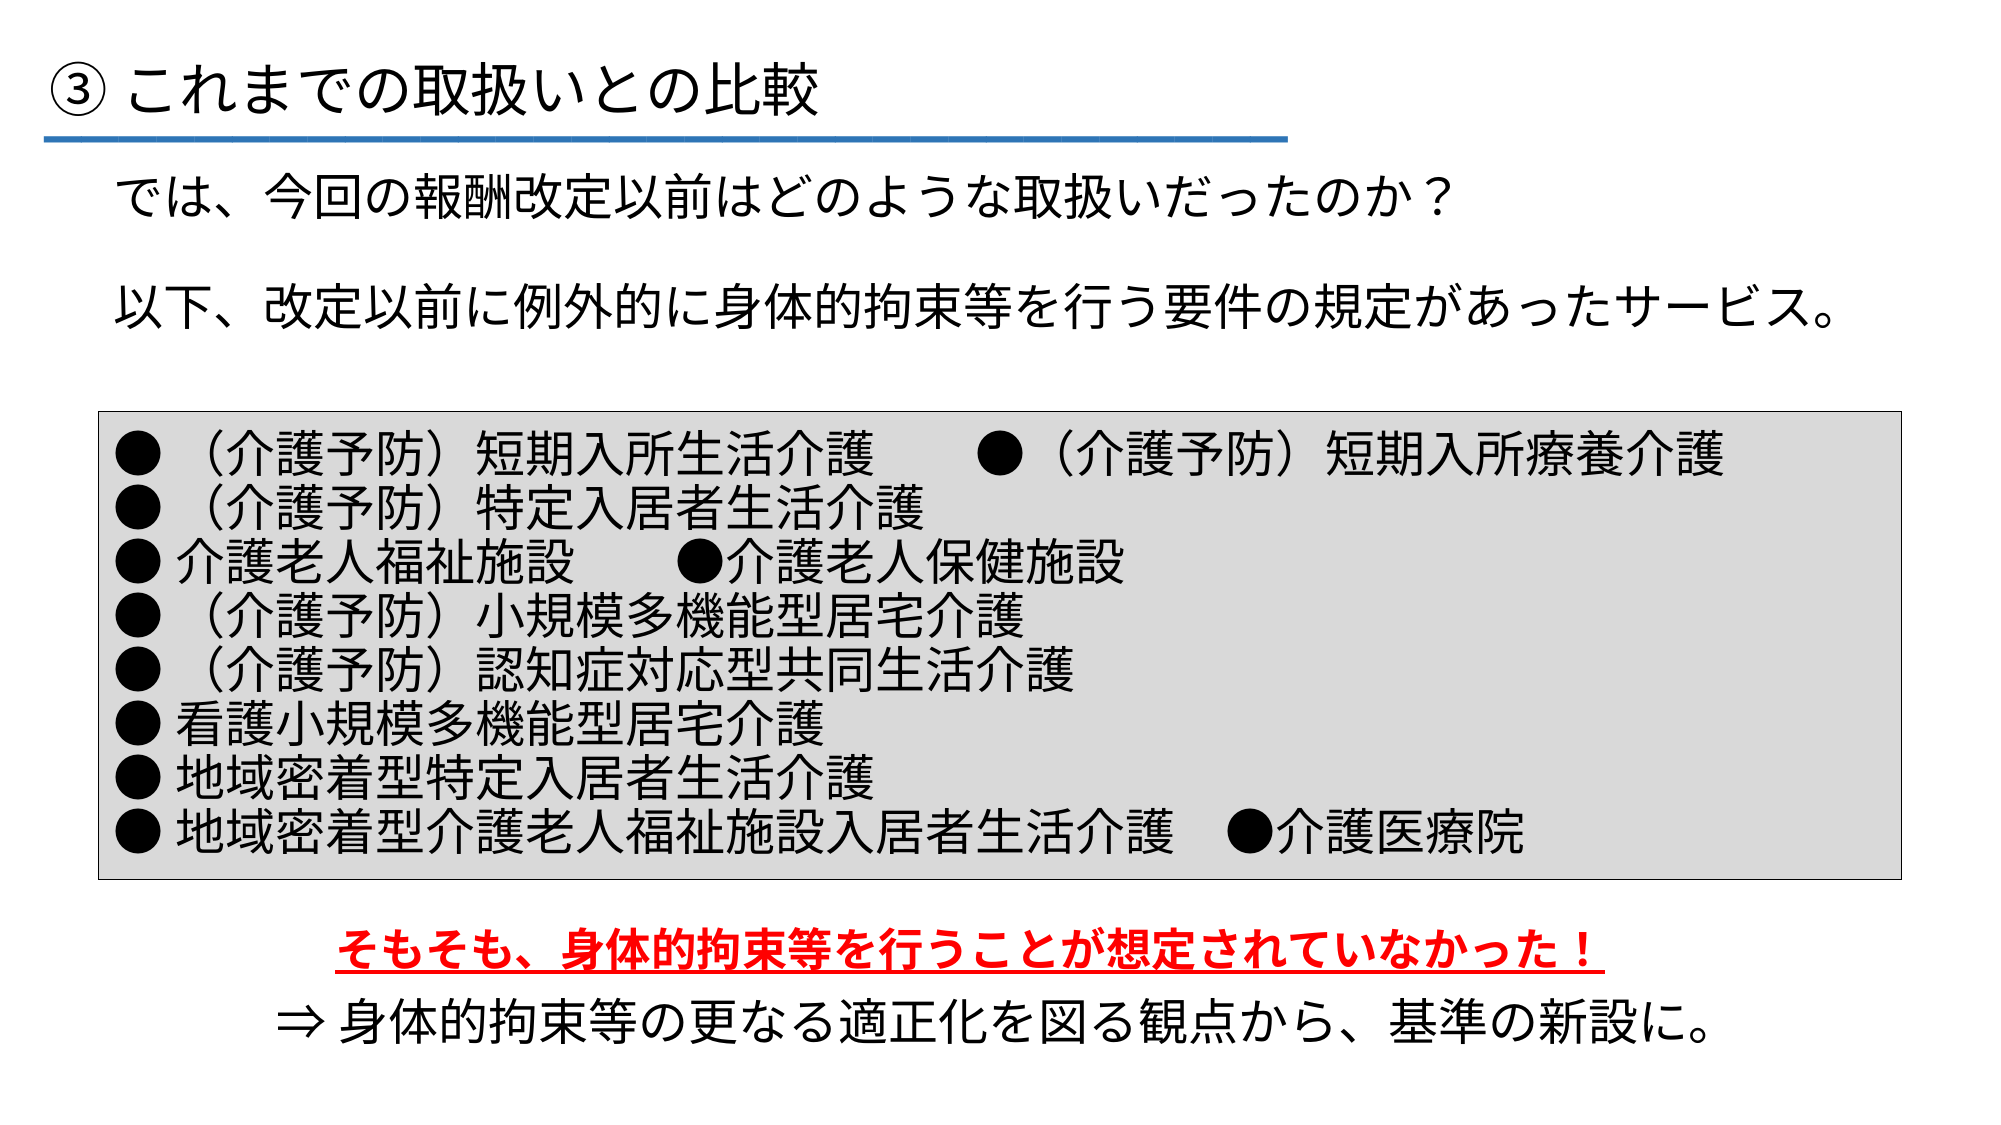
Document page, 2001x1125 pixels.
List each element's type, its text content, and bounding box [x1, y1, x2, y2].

title ③これまでの取扱いとの比較 [34, 35, 935, 150]
text_box ●（介護予防）短期入所生活介護 ●（介護予防）短期入所療養介護 ●（介護予防）特定入居者生活介護 ●介護老人福祉施設 ●介護老人保健施設 ●（介護予防）小規模多機能型居宅介護 ●（介護予防）認知症対応型共同生活介護 ●看護小規模多機能型居宅介護 ●地域密着型特定入居者生活介護 ●地域密着型介護老人福祉施設入居者生活介護 ●介護医療院 [98, 411, 1902, 880]
text_box ⇒身体的拘束等の更なる適正化を図る観点から、基準の新設に。 [261, 971, 1864, 1078]
text_box では、今回の報酬改定以前はどのような取扱いだったのか？ [98, 146, 1567, 252]
text_box _________________________________ [29, 25, 1567, 172]
text_box 以下、改定以前に例外的に身体的拘束等を行う要件の規定があったサービス。 [98, 256, 1902, 363]
text_box そもそも、身体的拘束等を行うことが想定されていなかった！ [320, 899, 1714, 971]
